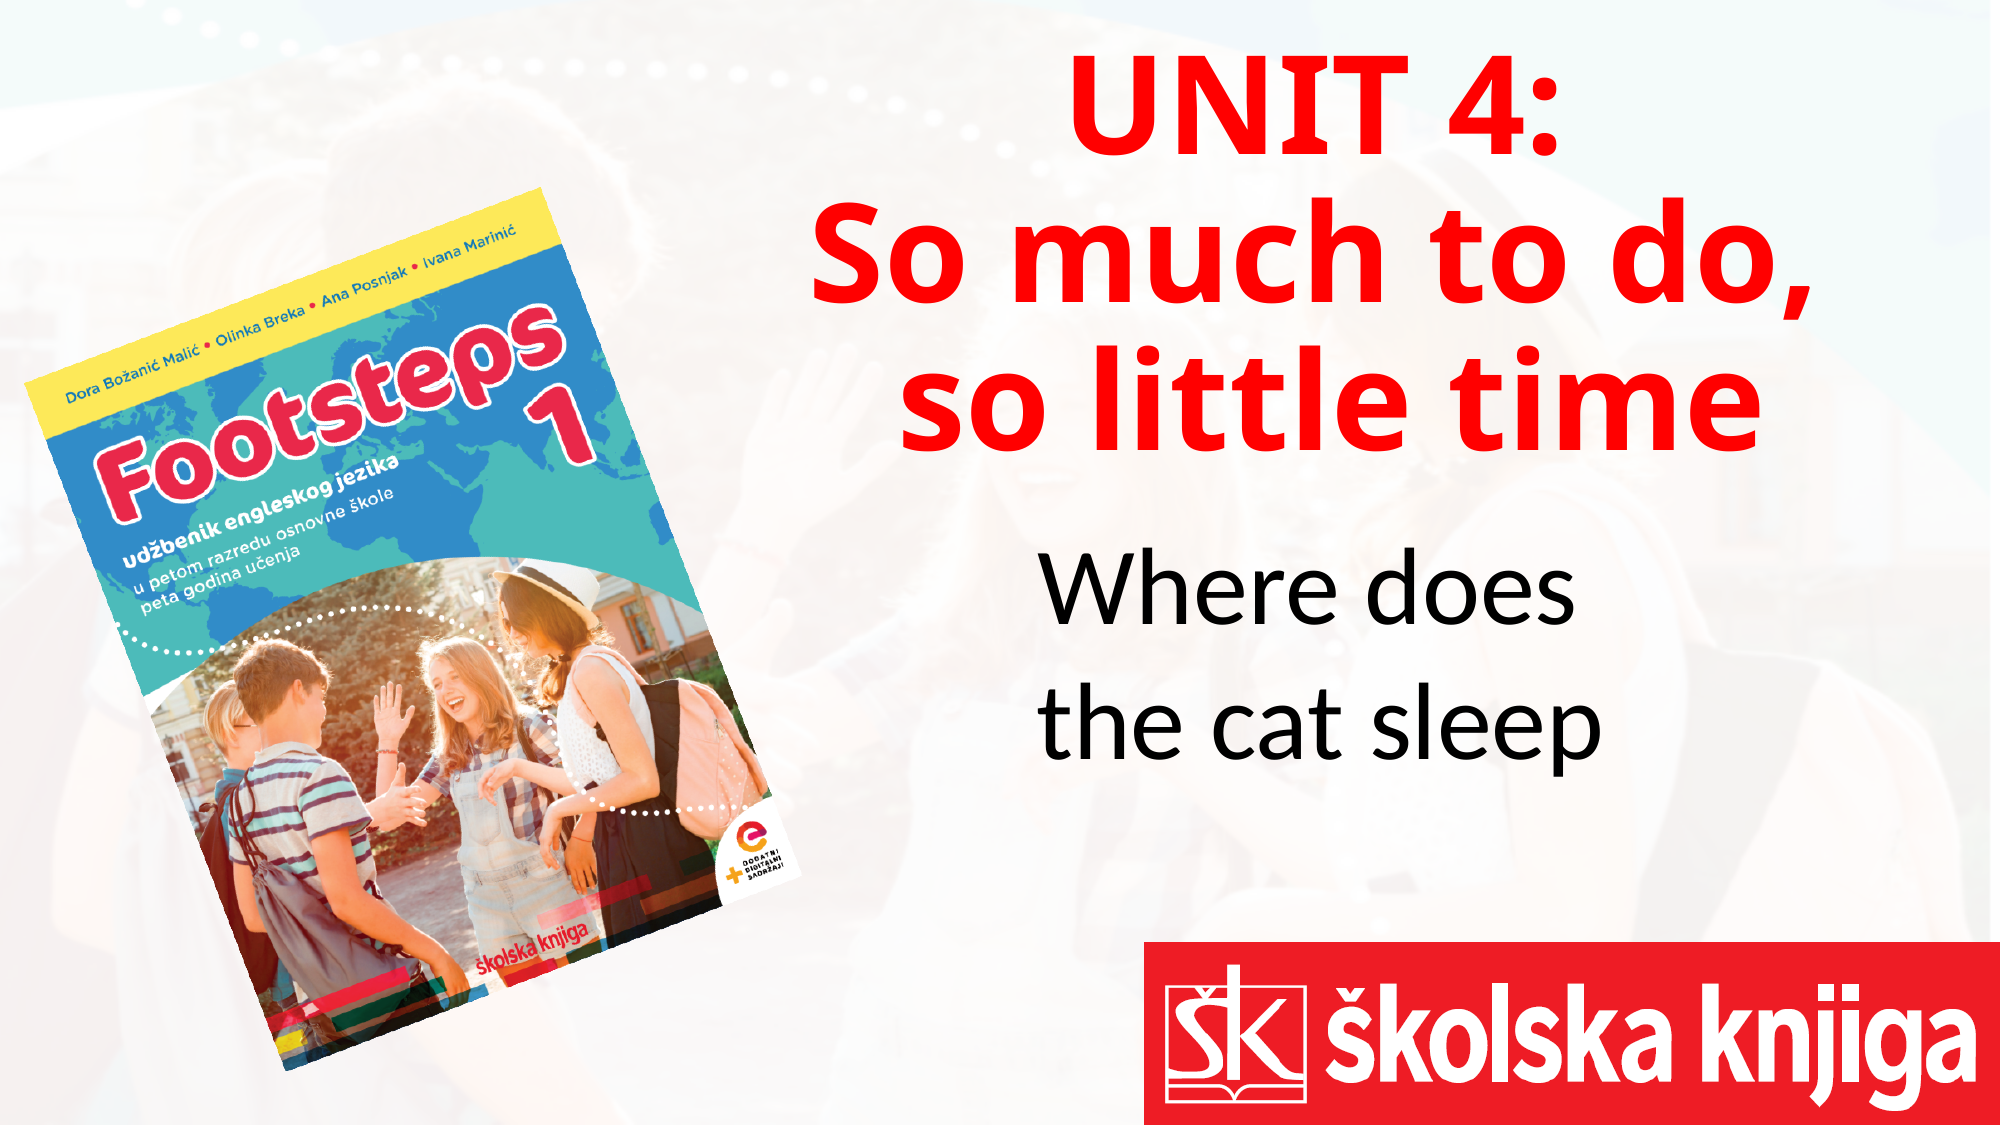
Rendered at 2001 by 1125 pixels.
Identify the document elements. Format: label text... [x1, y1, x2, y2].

subtitle Where does the cat sleep [689, 522, 2000, 794]
picture [24, 188, 801, 1071]
title UNIT 4: So much to do, so little time [708, 16, 1955, 489]
picture [1144, 942, 2000, 1125]
